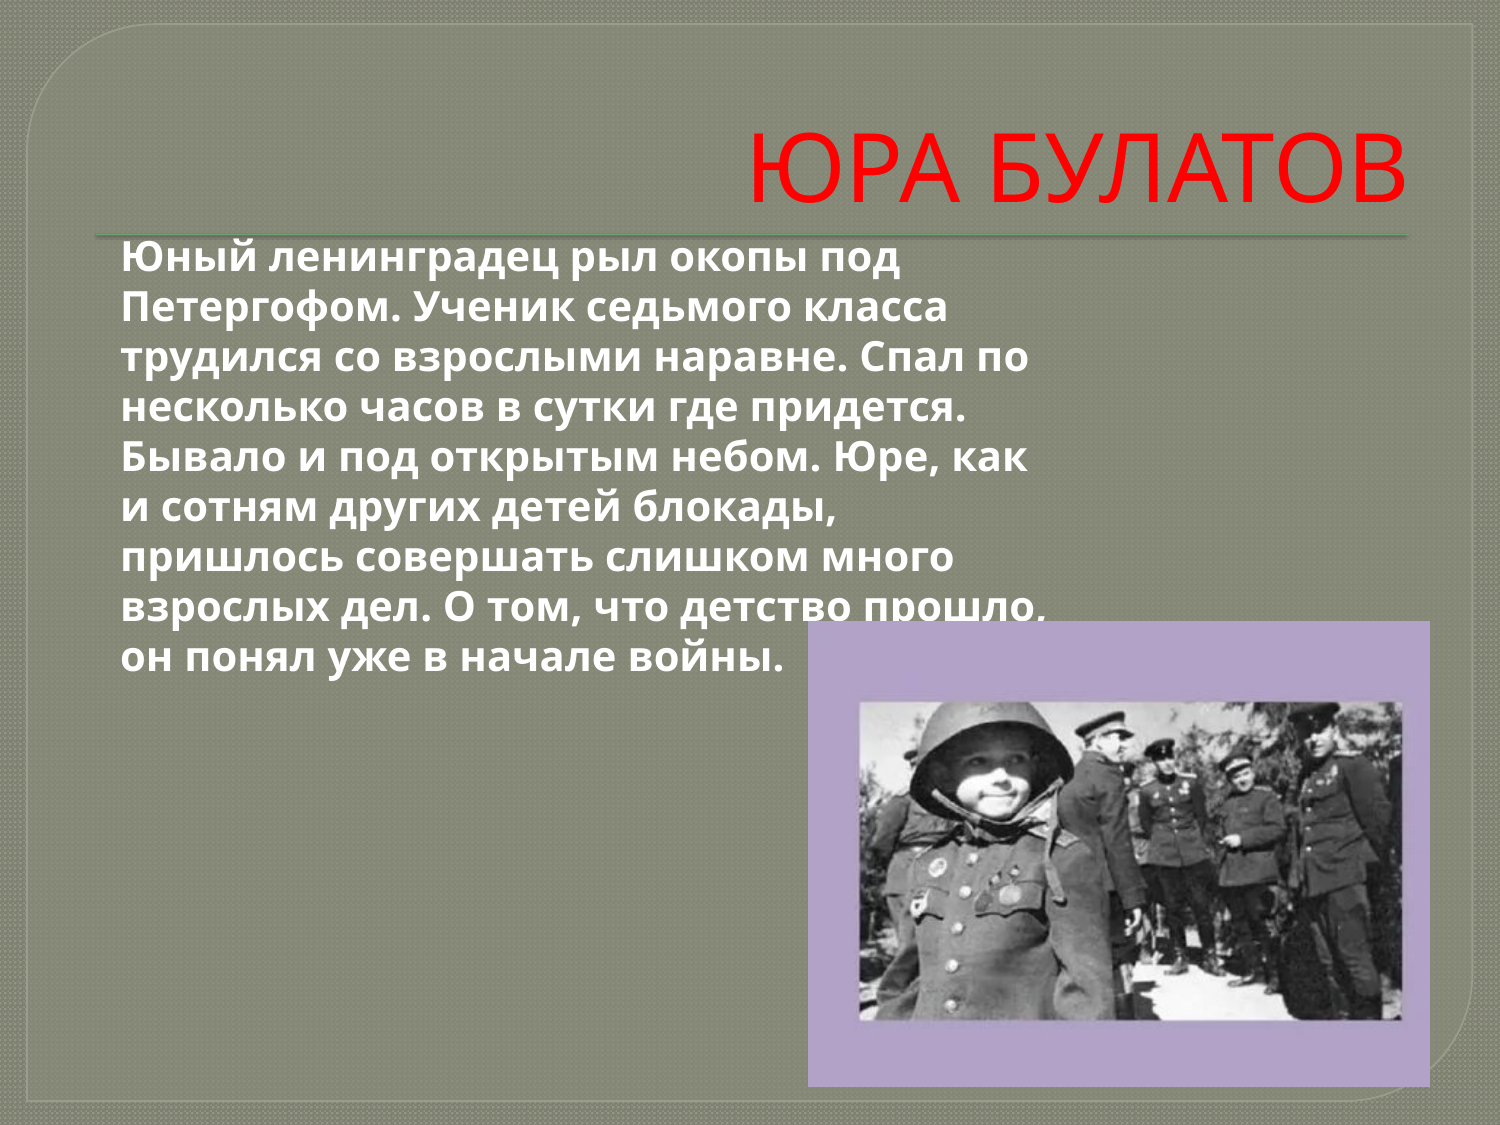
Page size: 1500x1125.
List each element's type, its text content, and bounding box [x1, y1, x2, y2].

text_box Юный ленинградец рыл окопы под Петергофом. Ученик седьмого класса трудился со взрослыми наравне. Спал по несколько часов в сутки где придется. Бывало и под открытым небом. Юре, как и сотням других детей блокады, пришлось совершать слишком много взрослых дел. О том, что детство прошло, он понял уже в начале войны. [105, 222, 1067, 688]
picture [808, 620, 1430, 1087]
title ЮРА БУЛАТОВ [75, 41, 1425, 229]
